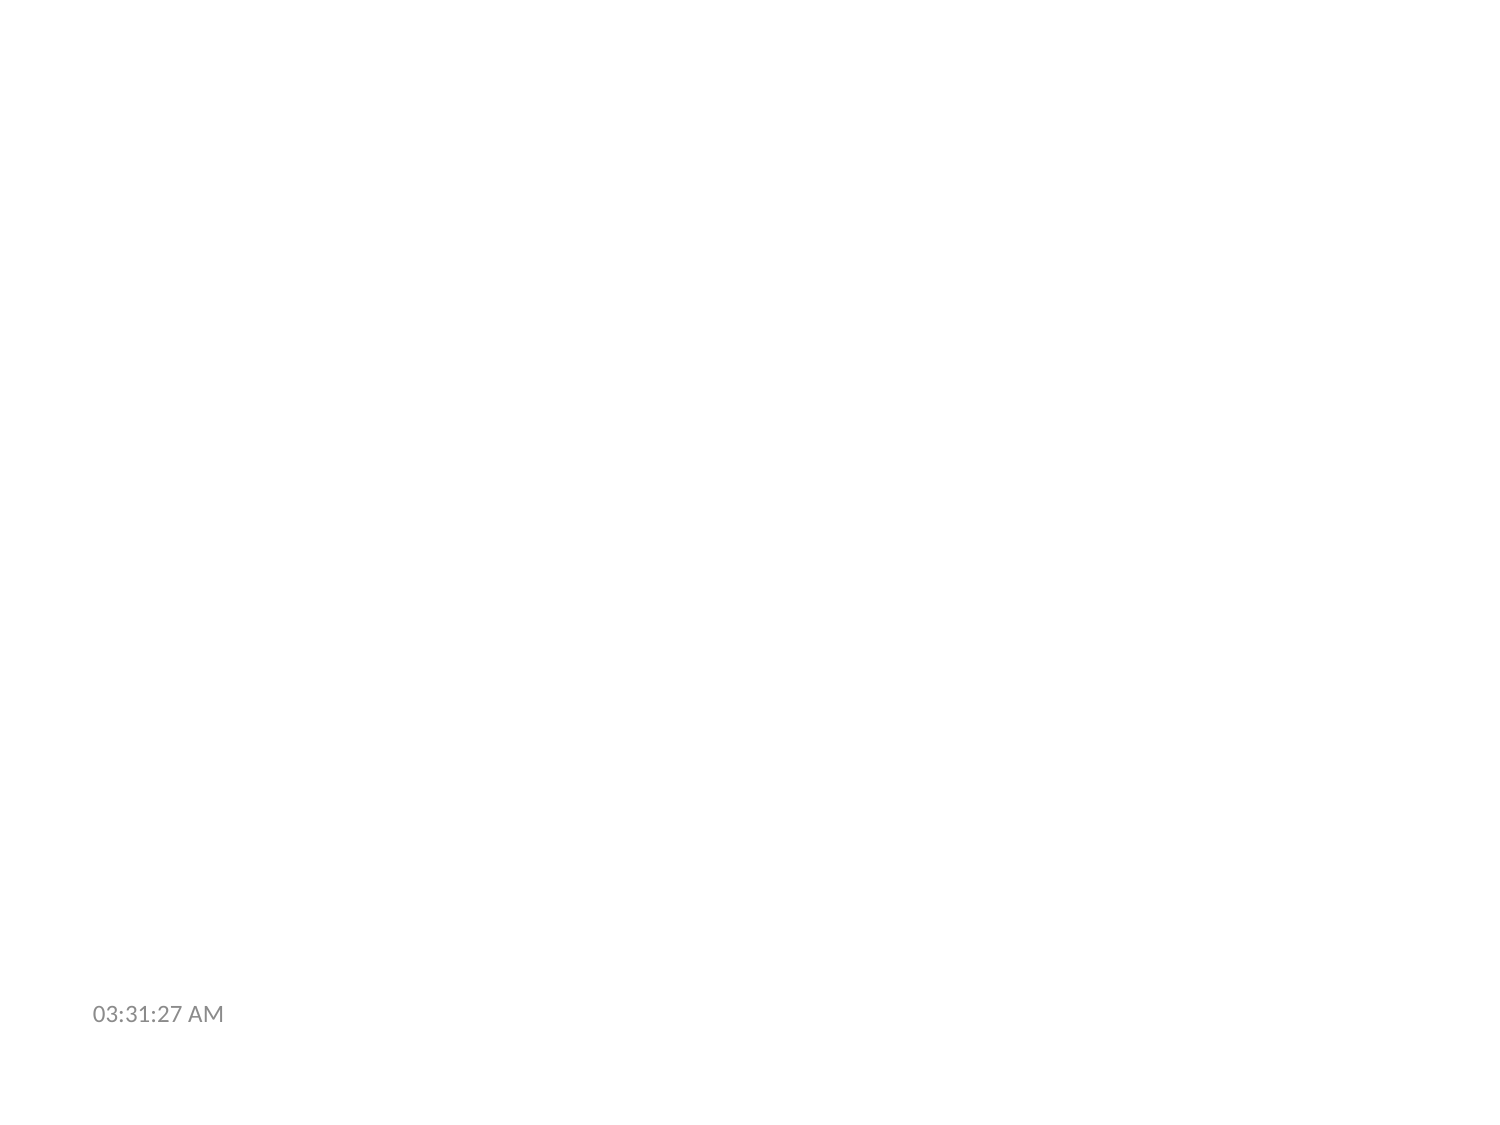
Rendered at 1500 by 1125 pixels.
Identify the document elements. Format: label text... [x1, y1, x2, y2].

text_box 3:35:09 PM [77, 982, 428, 1043]
